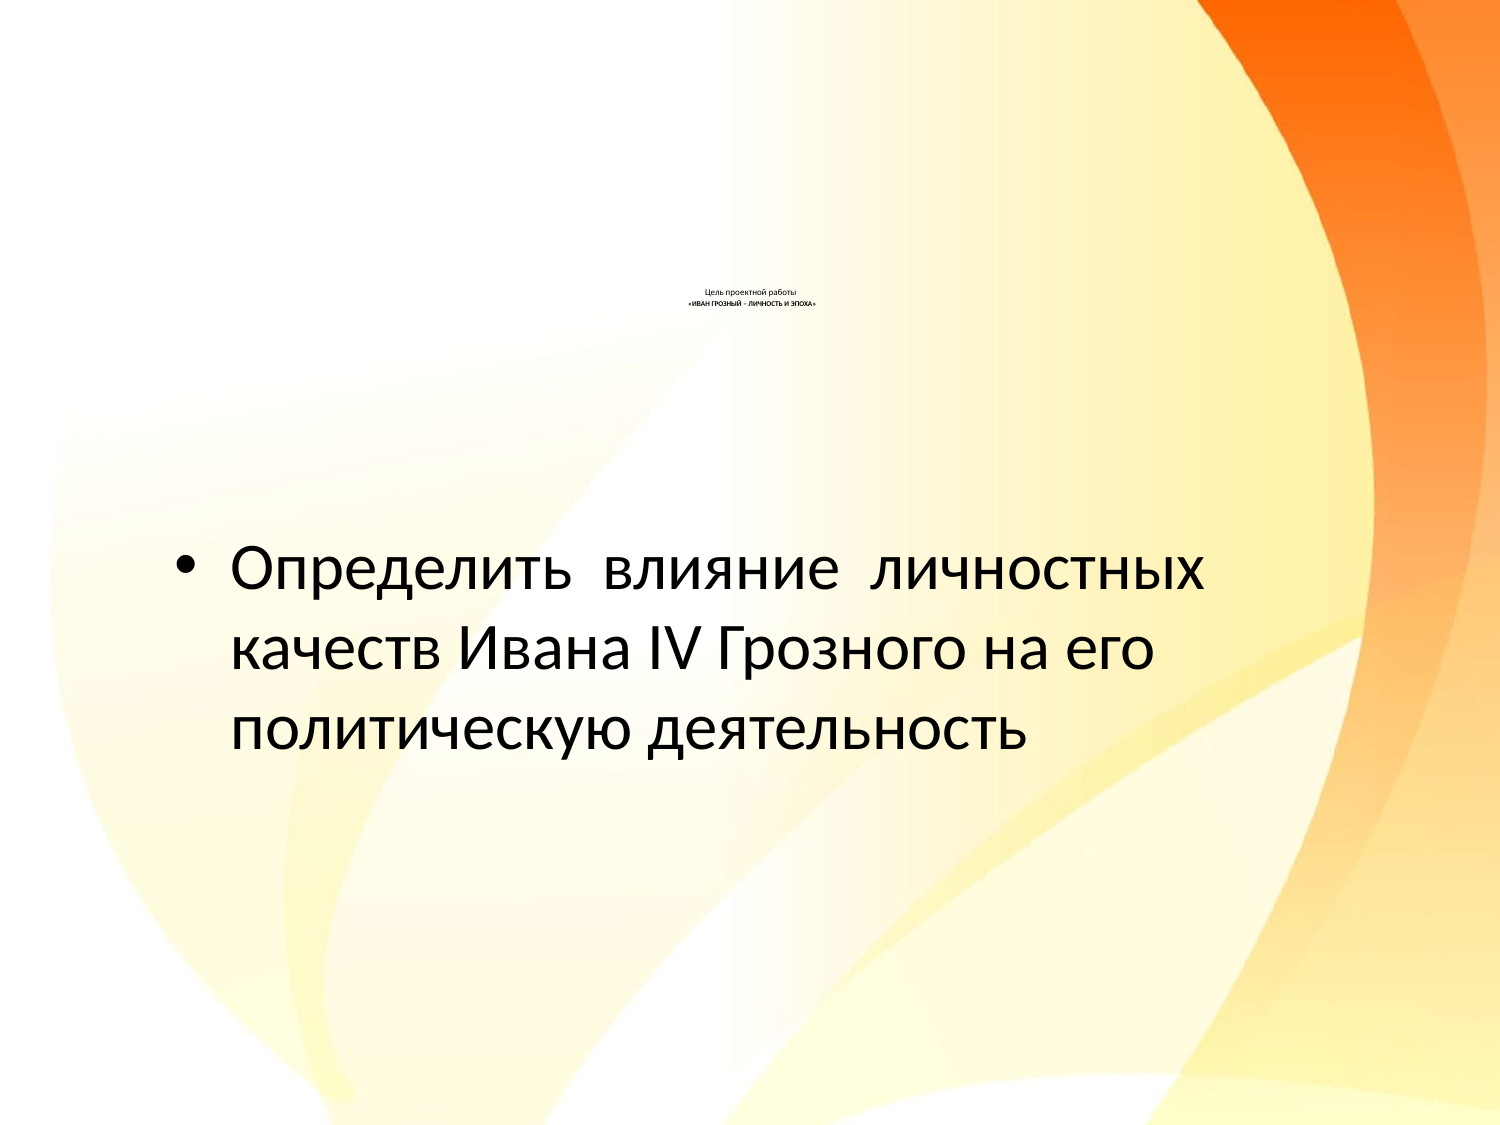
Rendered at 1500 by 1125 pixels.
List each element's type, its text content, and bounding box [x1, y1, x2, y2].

picture [0, 0, 1500, 1125]
list Определить влияние личностных качеств Ивана IV Грозного на его политическую деятельность [159, 515, 1425, 1005]
title Цель проектной работы «ИВАН ГРОЗНЫЙ – ЛИЧНОСТЬ И ЭПОХА» [76, 278, 1427, 325]
